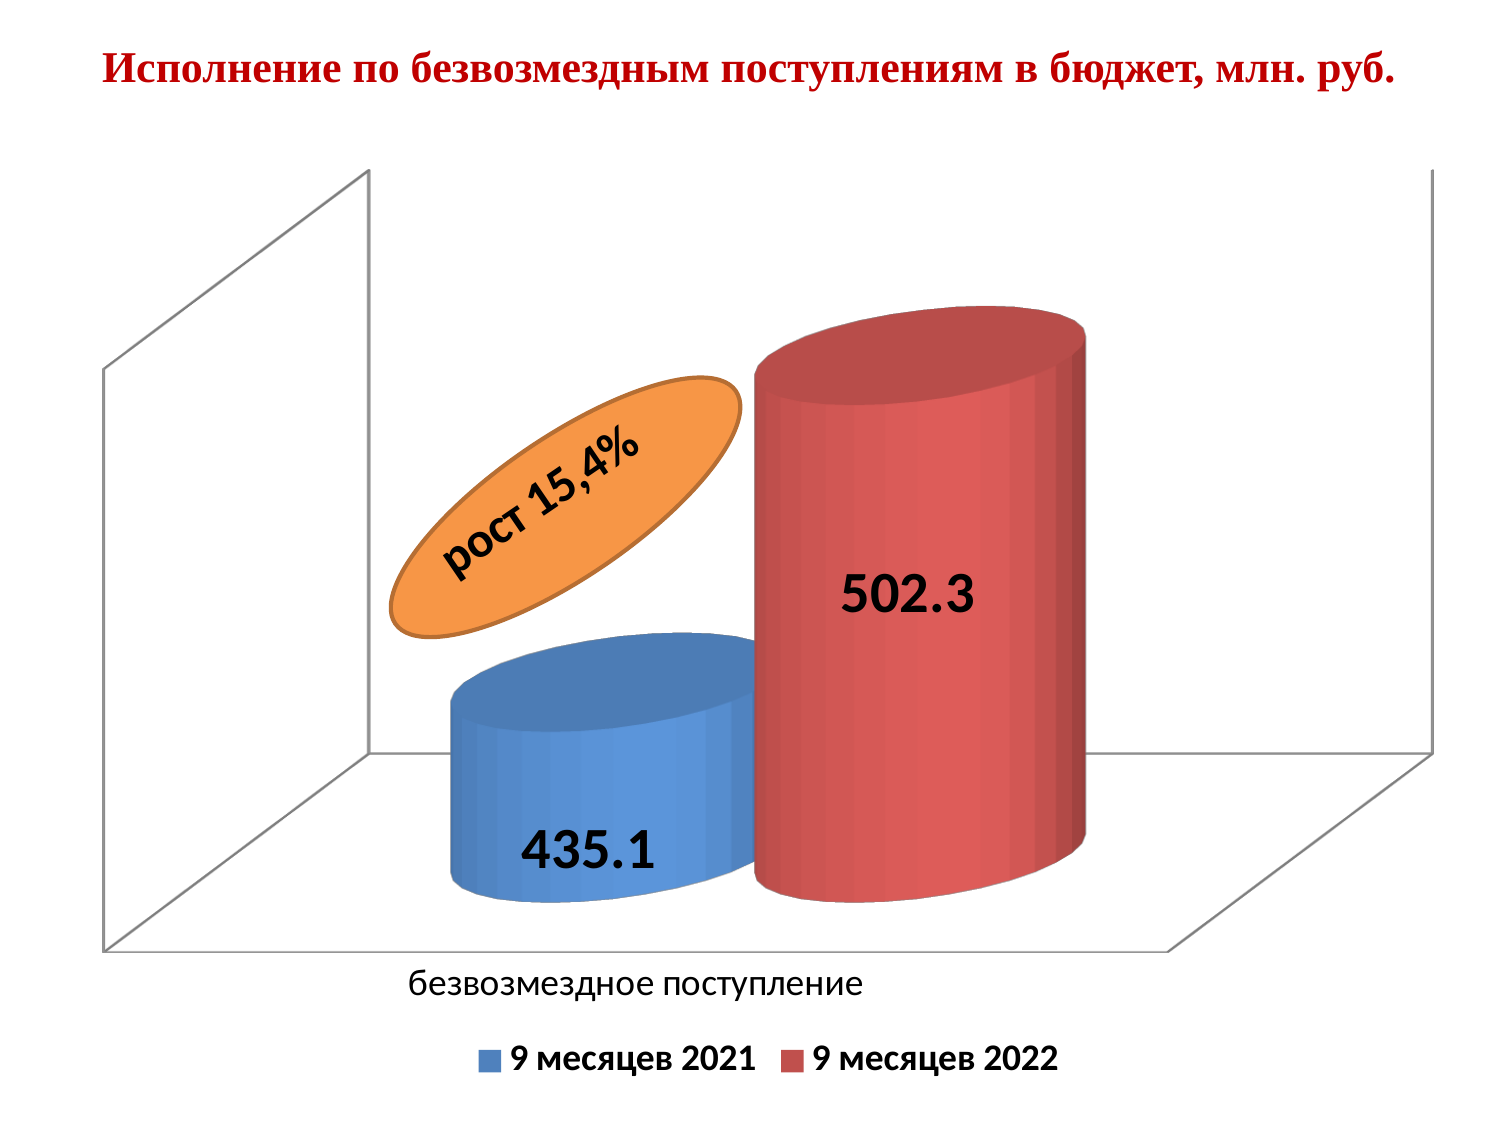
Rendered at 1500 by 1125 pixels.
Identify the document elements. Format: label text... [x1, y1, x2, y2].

chart [74, 149, 1463, 1088]
text_box Исполнение по безвозмездным поступлениям в бюджет, млн. руб. [37, 24, 1463, 105]
